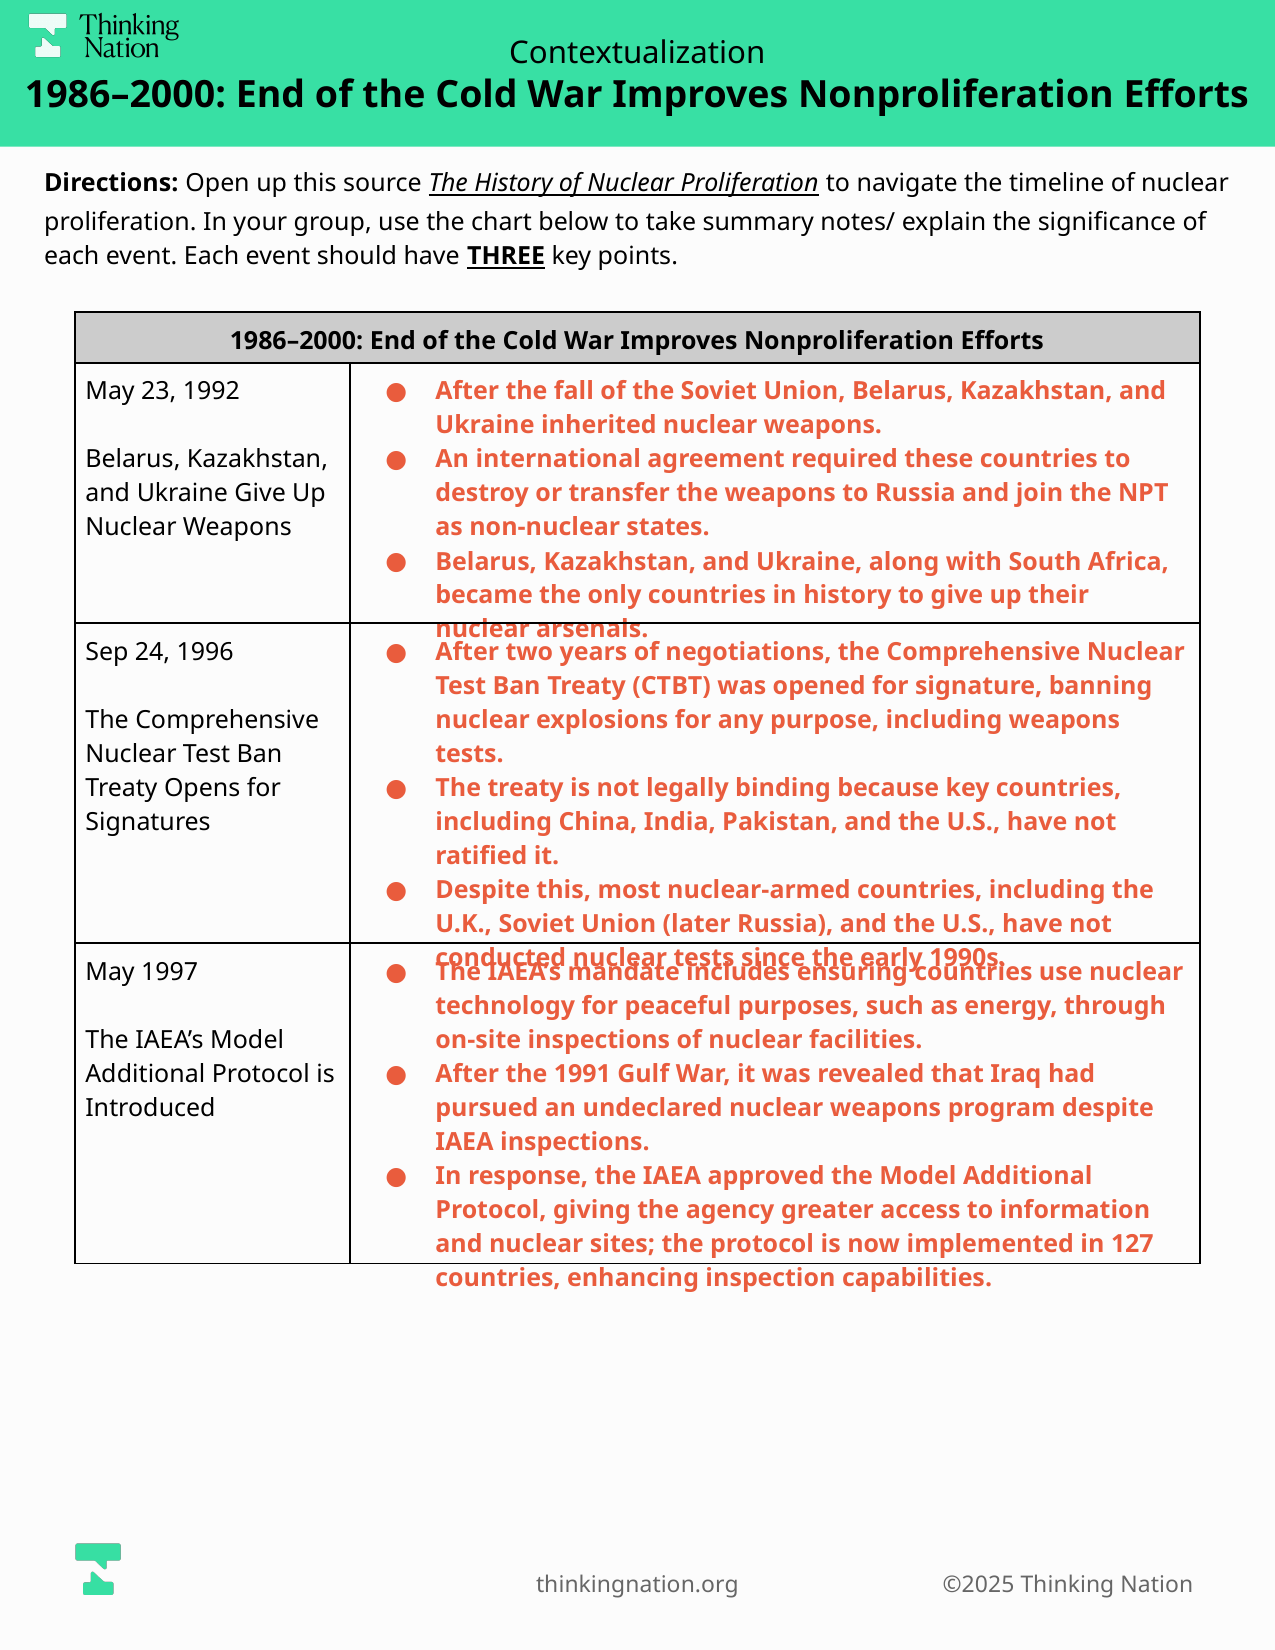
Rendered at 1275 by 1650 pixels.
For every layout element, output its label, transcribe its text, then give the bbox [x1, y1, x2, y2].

table_cell After the fall of the Soviet Union, Belarus, Kazakhstan, and Ukraine inherited nuclear weapons. An international agreement required these countries to destroy or transfer the weapons to Russia and join the NPT as non-nuclear states. Belarus, Kazakhstan, and Ukraine, along with South Africa, became the only countries in history to give up their nuclear arsenals. [351, 364, 1199, 622]
text_box Directions: Open up this source The History of Nuclear Proliferation to navigate the timeline of nuclear proliferation. In your group, use the chart below to take summary notes/ explain the significance of each event. Each event should have THREE key points. [29, 146, 1246, 320]
text_box thinkingnation.org [486, 1553, 789, 1605]
table_cell Sep 24, 1996 The Comprehensive Nuclear Test Ban Treaty Opens for Signatures [76, 624, 349, 942]
text_box Contextualization 1986–2000: End of the Cold War Improves Nonproliferation Efforts [0, 0, 1275, 147]
table_header 1986–2000: End of the Cold War Improves Nonproliferation Efforts [76, 313, 1199, 362]
text_box ©2025 Thinking Nation [907, 1553, 1210, 1605]
picture [12, 0, 184, 71]
picture [62, 1533, 134, 1605]
table_cell After two years of negotiations, the Comprehensive Nuclear Test Ban Treaty (CTBT) was opened for signature, banning nuclear explosions for any purpose, including weapons tests. The treaty is not legally binding because key countries, including China, India, Pakistan, and the U.S., have not ratified it. Despite this, most nuclear-armed countries, including the U.K., Soviet Union (later Russia), and the U.S., have not conducted nuclear tests since the early 1990s. [351, 624, 1199, 942]
table_cell May 1997 The IAEA’s Model Additional Protocol is Introduced [76, 944, 349, 1263]
table_cell May 23, 1992 Belarus, Kazakhstan, and Ukraine Give Up Nuclear Weapons [76, 364, 349, 622]
table_cell The IAEA’s mandate includes ensuring countries use nuclear technology for peaceful purposes, such as energy, through on-site inspections of nuclear facilities. After the 1991 Gulf War, it was revealed that Iraq had pursued an undeclared nuclear weapons program despite IAEA inspections. In response, the IAEA approved the Model Additional Protocol, giving the agency greater access to information and nuclear sites; the protocol is now implemented in 127 countries, enhancing inspection capabilities. [351, 944, 1199, 1263]
